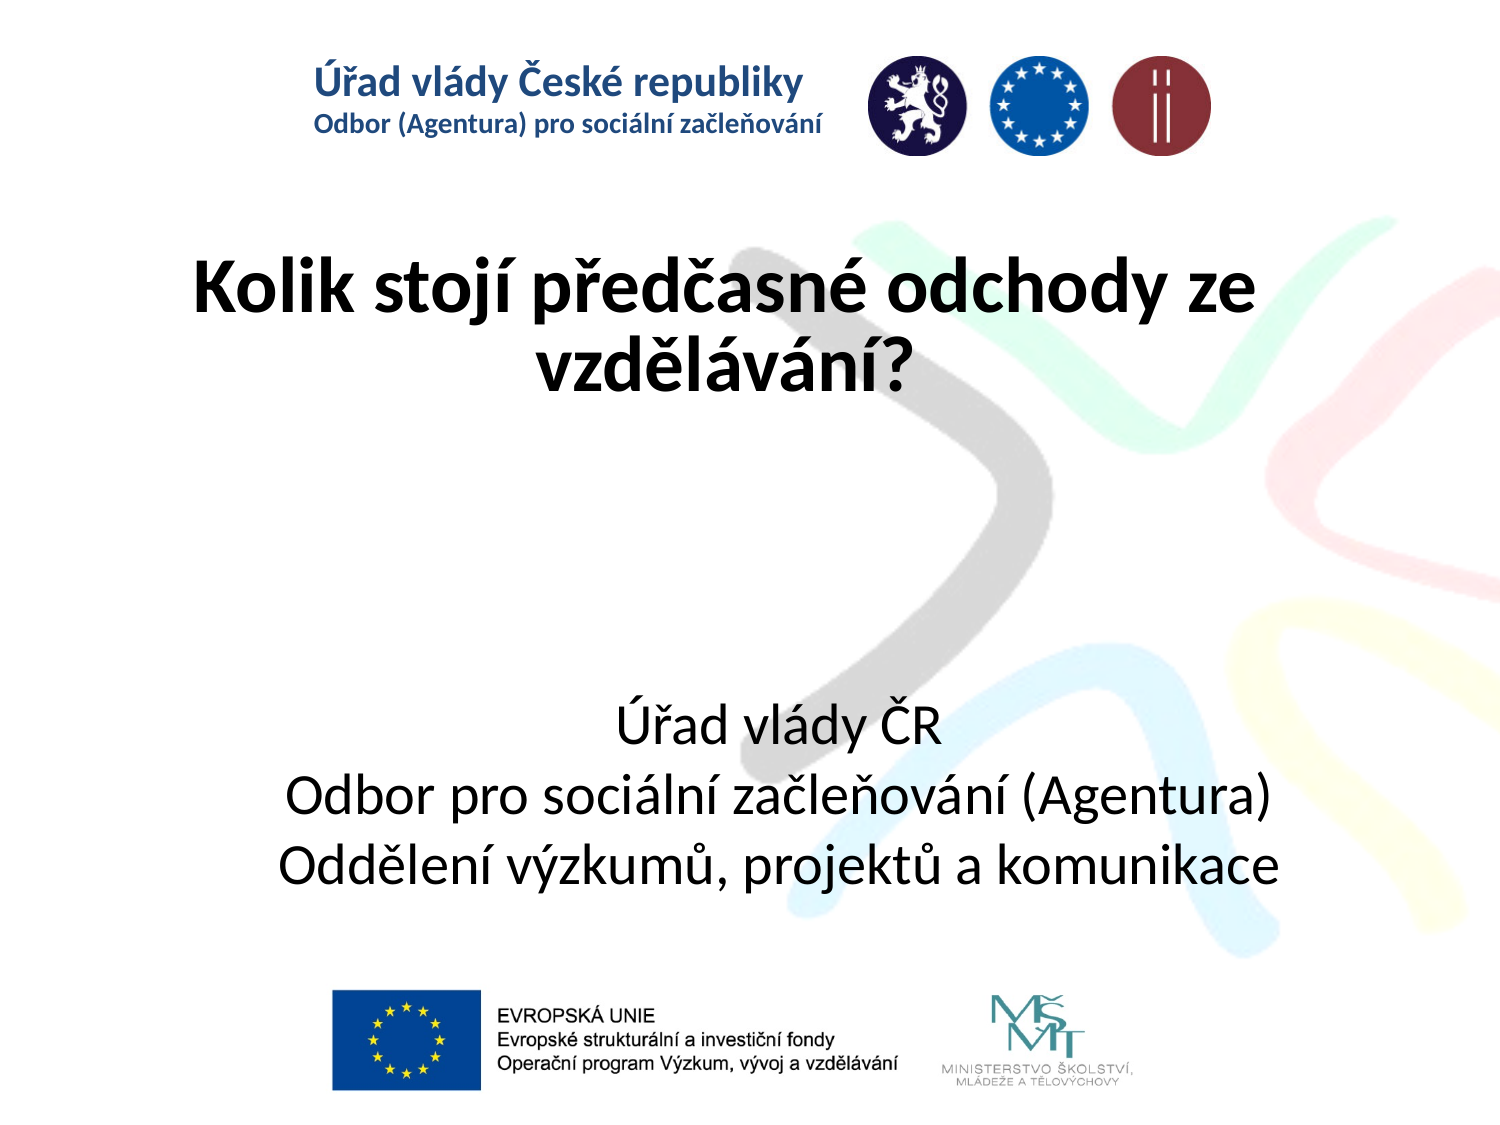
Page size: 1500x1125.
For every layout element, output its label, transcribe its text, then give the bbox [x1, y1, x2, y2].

title Kolik stojí předčasné odchody ze vzdělávání? [88, 160, 1364, 504]
picture [868, 56, 1211, 156]
text_box Úřad vlády ČR Odbor pro sociální začleňování (Agentura) Oddělení výzkumů, projektů a komunikace [182, 678, 1376, 904]
picture [301, 973, 1153, 1109]
